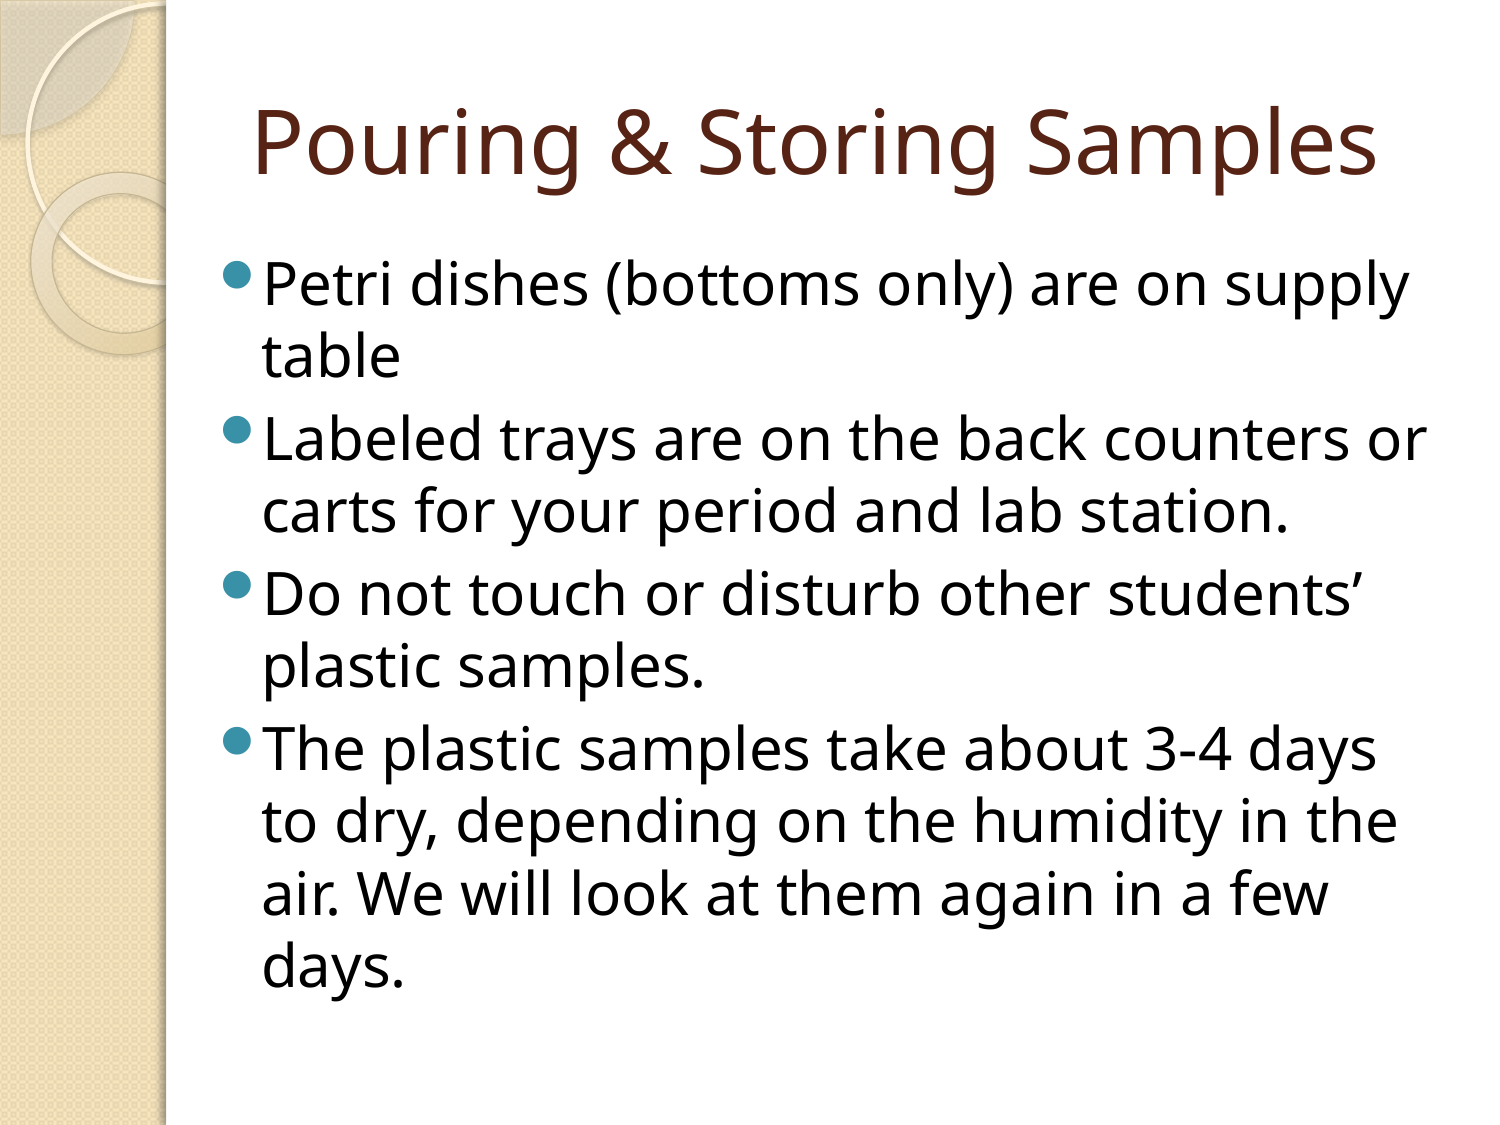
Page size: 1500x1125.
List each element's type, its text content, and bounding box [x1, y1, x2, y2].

list Petri dishes (bottoms only) are on supply table Labeled trays are on the back counters or carts for your period and lab station. Do not touch or disturb other students’ plastic samples. The plastic samples take about 3-4 days to dry, depending on the humidity in the air. We will look at them again in a few days. [192, 237, 1466, 1012]
title Pouring & Storing Samples [235, 45, 1466, 233]
